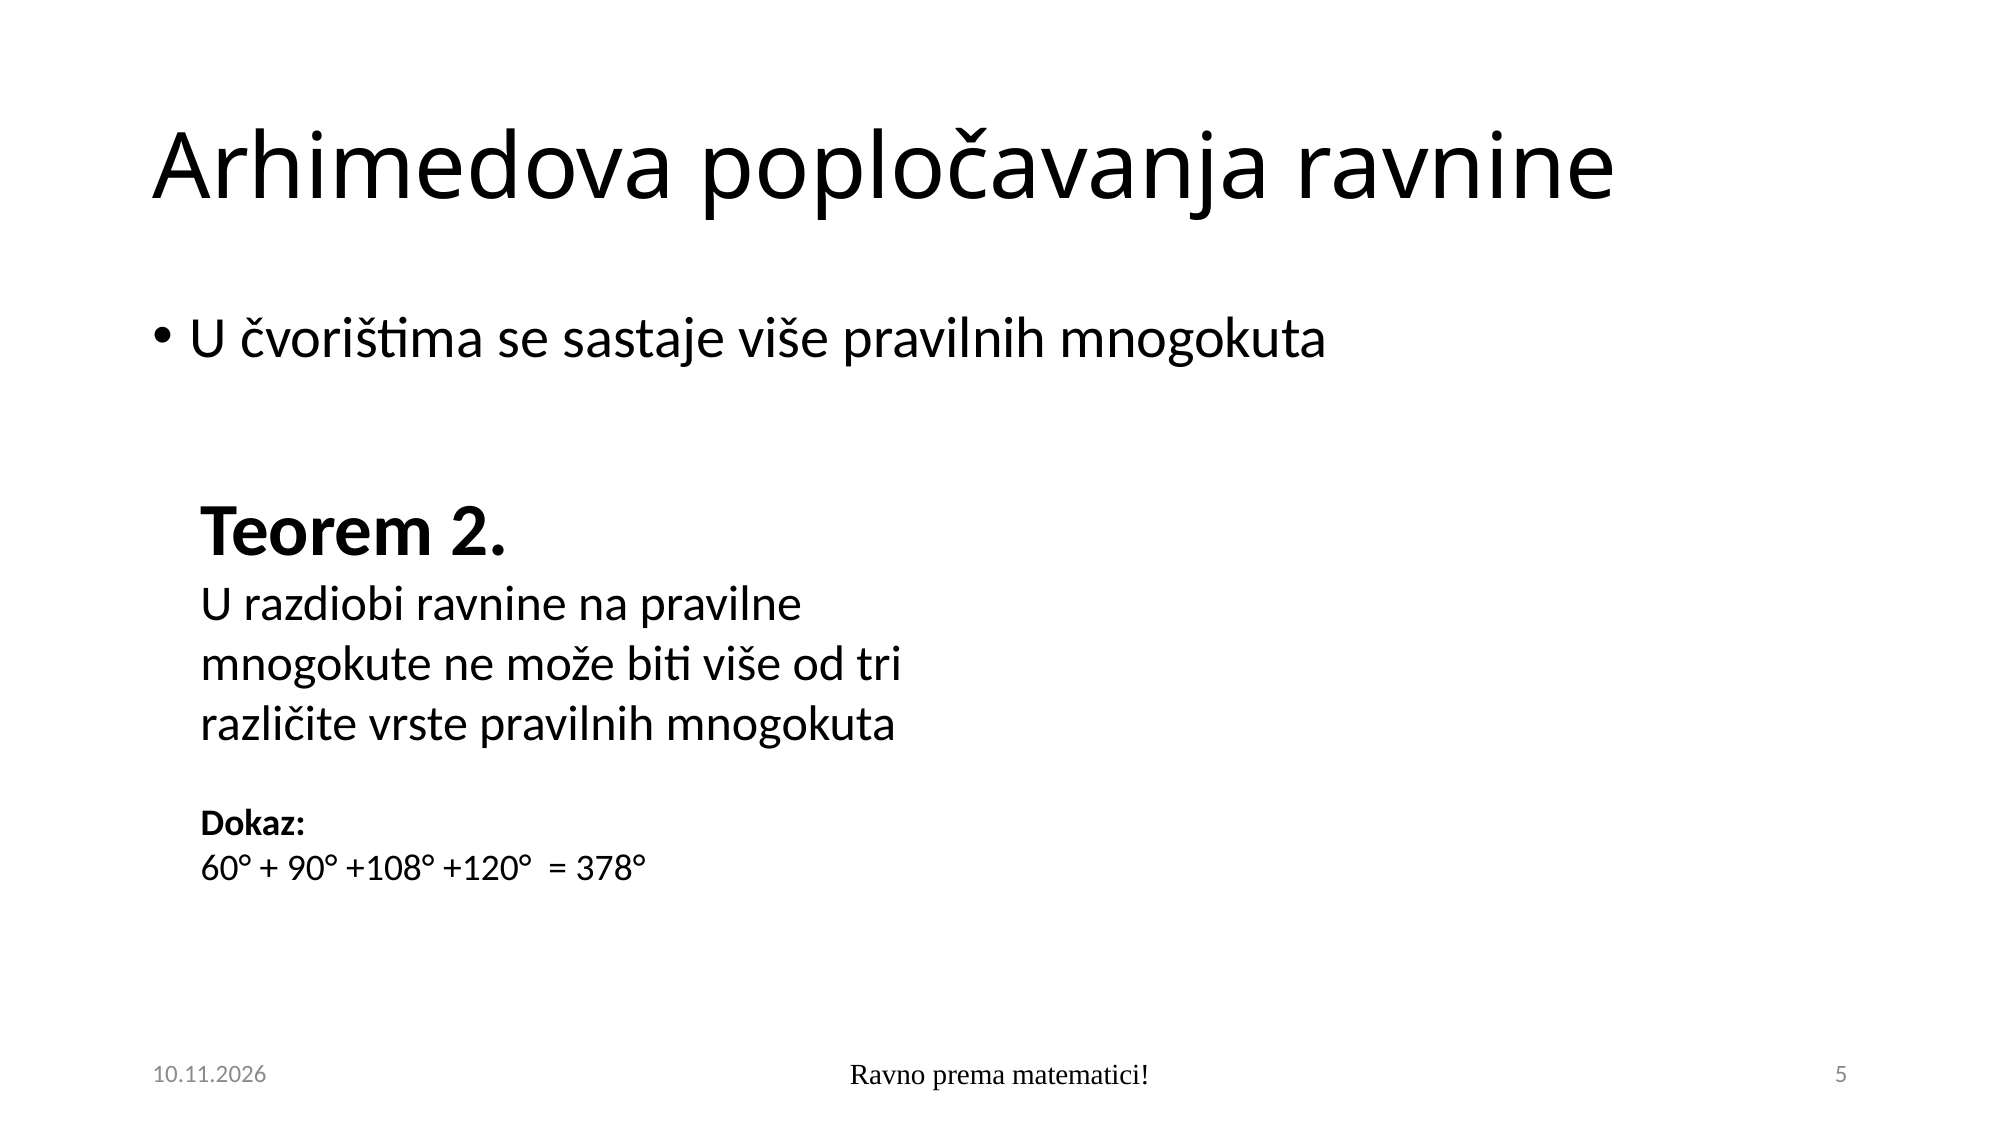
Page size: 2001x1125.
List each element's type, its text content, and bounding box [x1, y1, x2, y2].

slide_number 5 [1412, 1042, 1863, 1103]
list U čvorištima se sastaje više pravilnih mnogokuta [137, 299, 1863, 1014]
footer Ravno prema matematici! [662, 1042, 1338, 1103]
text_box Teorem 2. U razdiobi ravnine na pravilne mnogokute ne može biti više od tri različite vrste pravilnih mnogokuta [185, 473, 924, 759]
text_box Dokaz: 60° + 90° +108° +120° = 378° [185, 790, 827, 896]
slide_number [137, 1042, 588, 1103]
title Arhimedova popločavanja ravnine [137, 59, 1863, 278]
